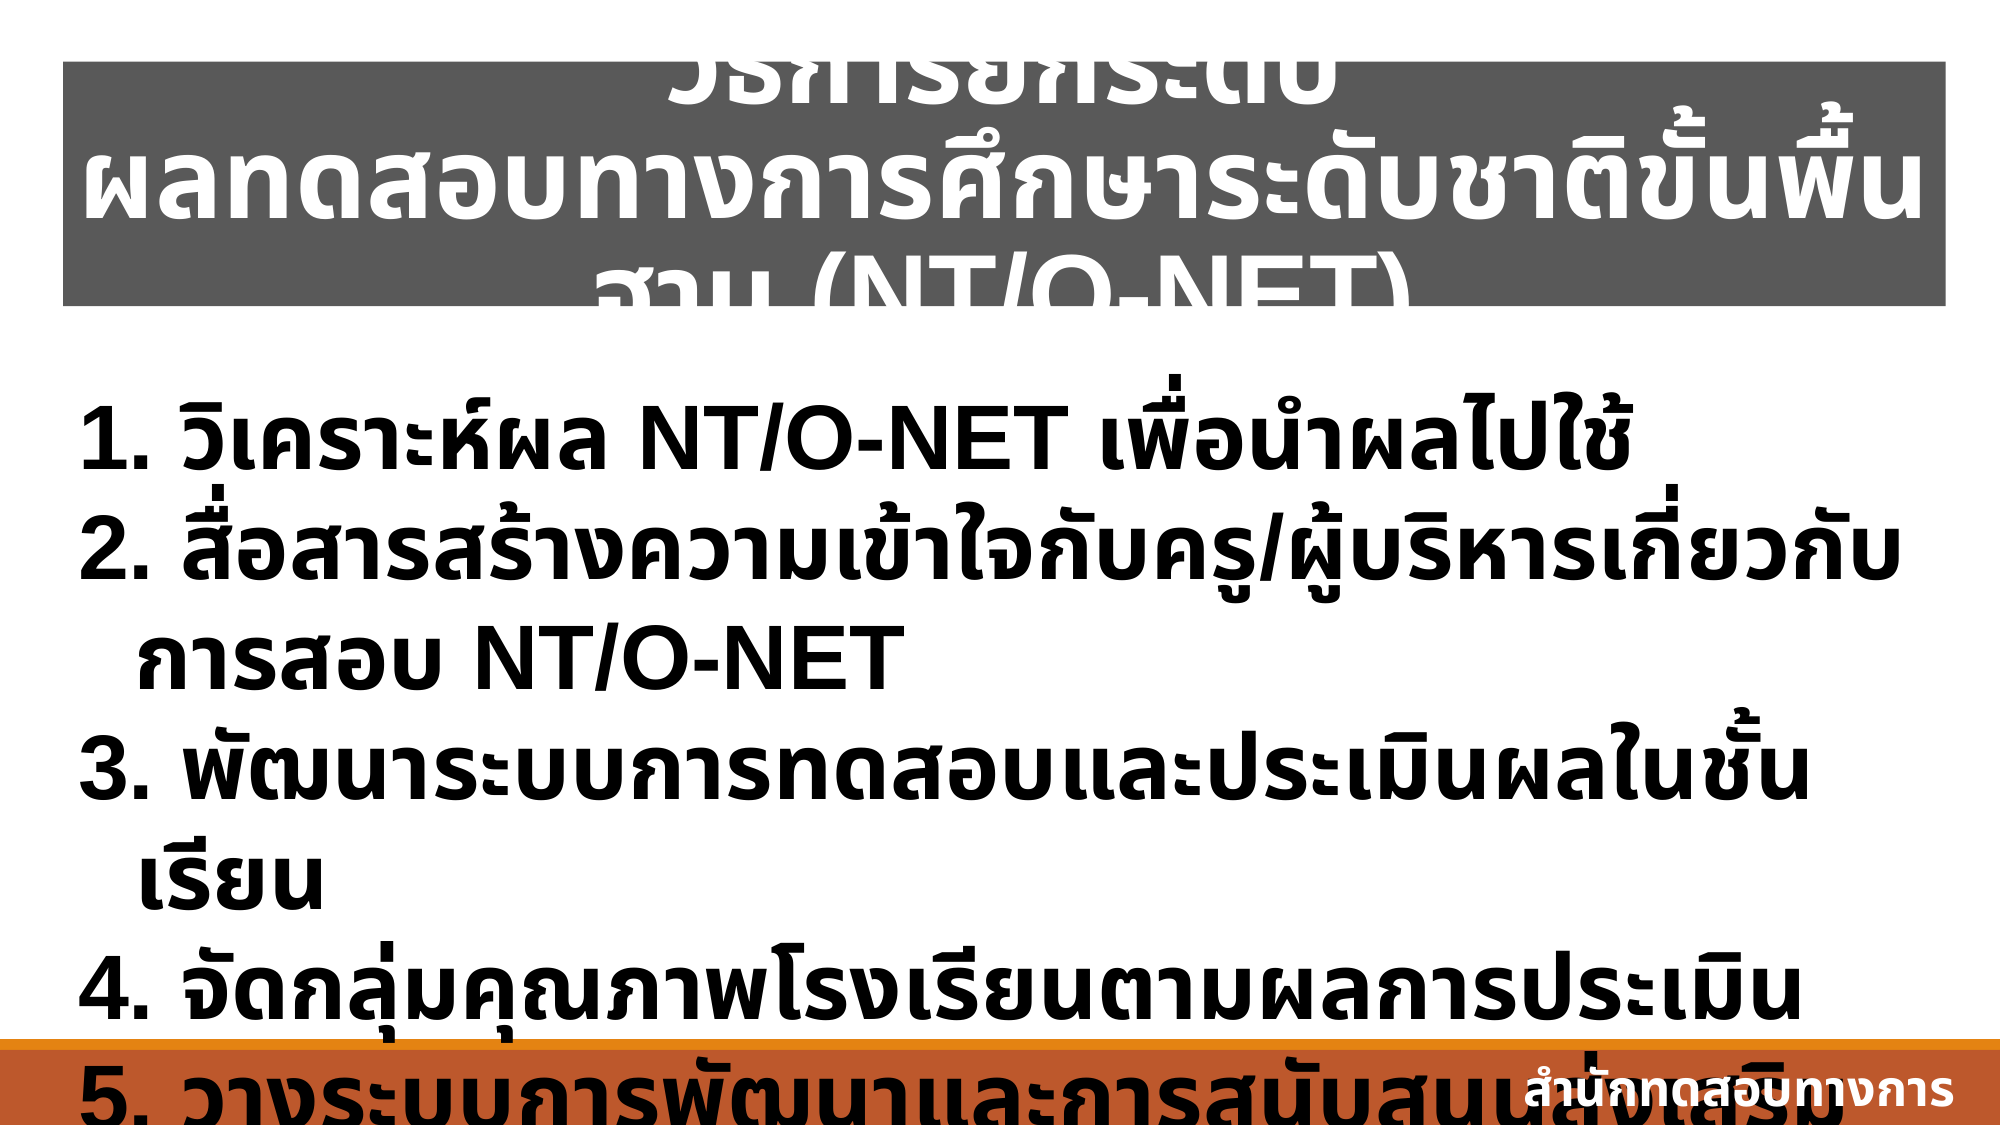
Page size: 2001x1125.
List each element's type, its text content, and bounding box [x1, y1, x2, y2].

text_box วิเคราะห์ผล NT/O-NET เพื่อนำผลไปใช้ สื่อสารสร้างความเข้าใจกับครู/ผู้บริหารเกี่ยวกับการสอบ NT/O-NET พัฒนาระบบการทดสอบและประเมินผลในชั้นเรียน จัดกลุ่มคุณภาพโรงเรียนตามผลการประเมิน วางระบบการพัฒนาและการสนับสนุนส่งเสริมด้านการวัดและประเมินผล [63, 370, 2000, 942]
text_box สำนักทดสอบทางการศึกษา สพฐ. [1508, 1049, 1995, 1125]
title วิธีการยกระดับ ผลทดสอบทางการศึกษาระดับชาติขั้นพื้นฐาน (NT/O-NET) [63, 61, 1946, 307]
